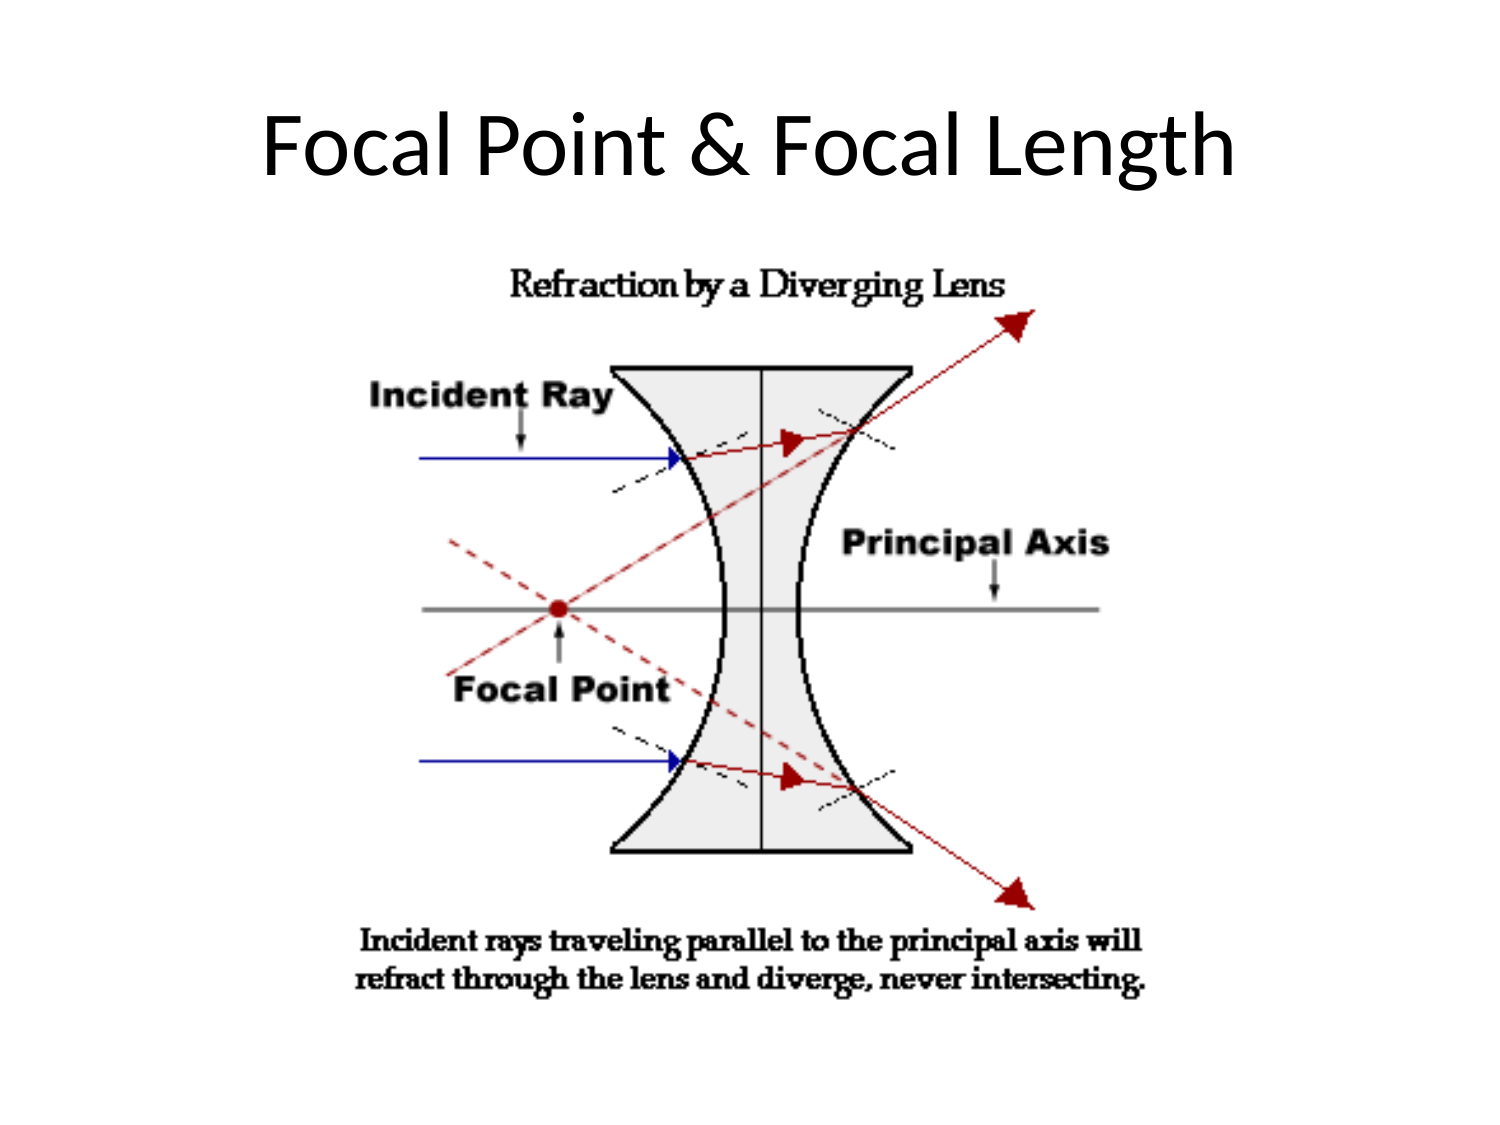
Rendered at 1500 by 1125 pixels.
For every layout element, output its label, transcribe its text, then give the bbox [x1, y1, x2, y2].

title Focal Point & Focal Length [75, 45, 1425, 233]
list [74, 262, 1426, 1006]
